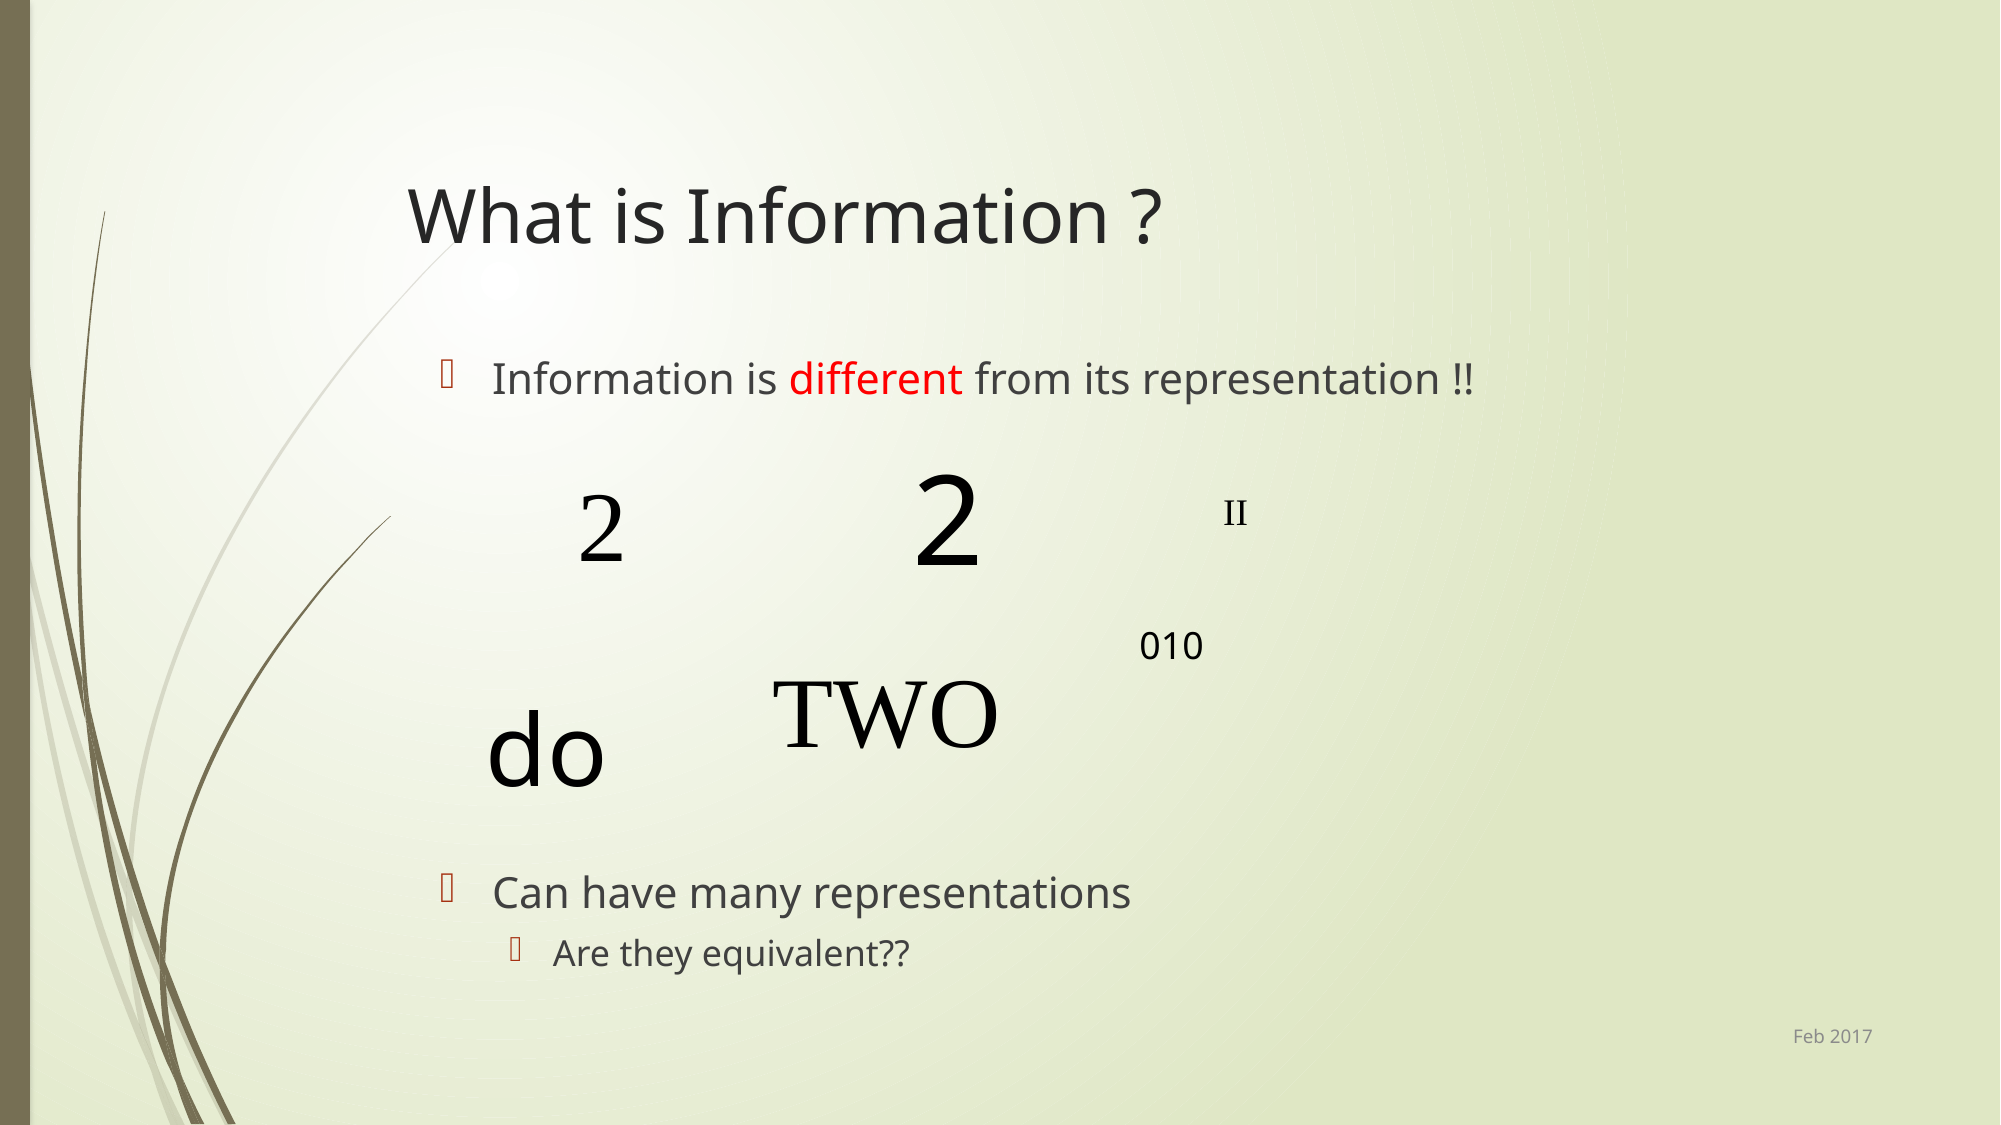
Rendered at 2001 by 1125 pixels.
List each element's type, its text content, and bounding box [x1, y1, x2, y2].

text_box do [471, 679, 1559, 815]
text_box II [1208, 480, 1264, 541]
text_box TWO [758, 640, 1016, 775]
text_box 010 [1124, 614, 1423, 675]
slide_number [1699, 1005, 1888, 1067]
list Information is different from its representation !! Can have many representations Are they equivalent?? [424, 350, 1888, 988]
title What is Information ? [392, 141, 1732, 267]
text_box 2 [563, 453, 643, 589]
text_box 2 [897, 433, 999, 598]
